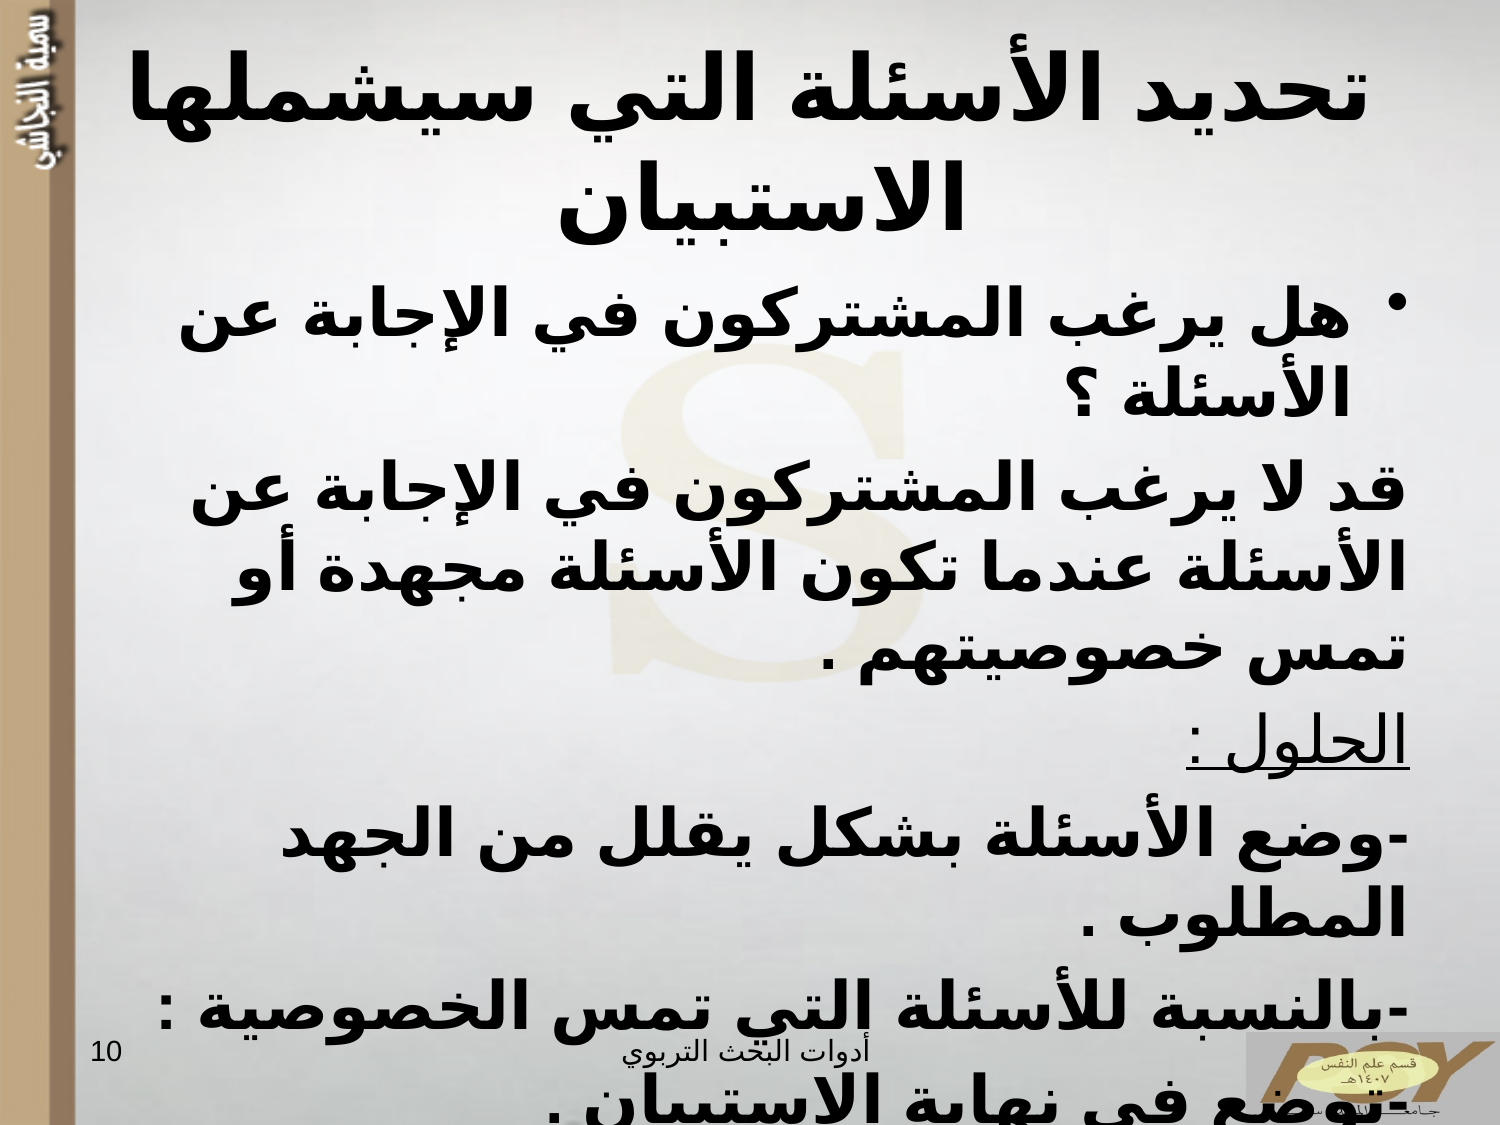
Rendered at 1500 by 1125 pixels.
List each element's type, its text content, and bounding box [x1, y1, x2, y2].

list هل يرغب المشتركون في الإجابة عن الأسئلة ؟ قد لا يرغب المشتركون في الإجابة عن الأسئلة عندما تكون الأسئلة مجهدة أو تمس خصوصيتهم . الحلول : -وضع الأسئلة بشكل يقلل من الجهد المطلوب . -بالنسبة للأسئلة التي تمس الخصوصية : -توضع في نهاية الاستبيان . -توضع الإجابات بشكل مصنف وليس كإجابات محددة . [75, 262, 1425, 1005]
title تحديد الأسئلة التي سيشملها الاستبيان [75, 45, 1425, 233]
footer أدوات البحث التربوي [512, 1024, 988, 1103]
picture [0, 0, 1500, 1125]
slide_number 10 [75, 1024, 425, 1103]
